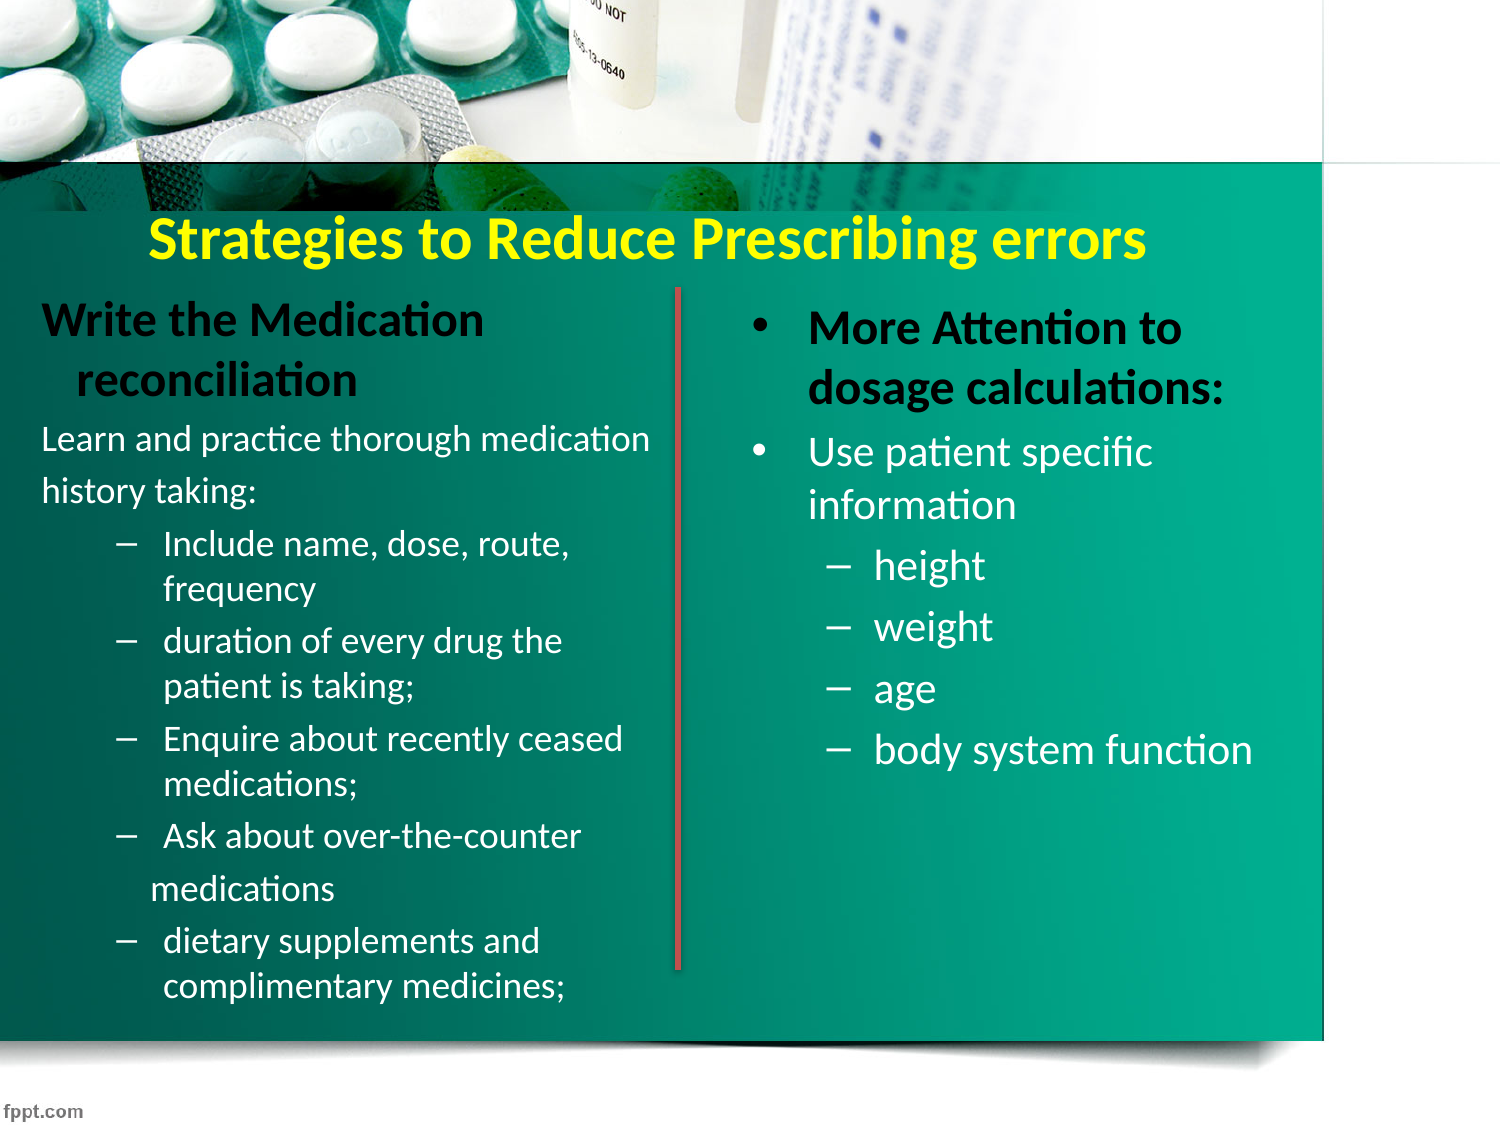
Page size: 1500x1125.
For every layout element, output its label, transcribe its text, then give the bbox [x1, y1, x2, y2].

title Strategies to Reduce Prescribing errors [0, 186, 1324, 283]
list More Attention to dosage calculations: Use patient specific information height weight age body system function [736, 286, 1286, 911]
picture [0, 0, 1500, 1125]
list Write the Medication reconciliation Learn and practice thorough medication history taking: Include name, dose, route, frequency duration of every drug the patient is taking; Enquire about recently ceased medications; Ask about over-the-counter medications dietary supplements and complimentary medicines; [26, 278, 675, 1031]
